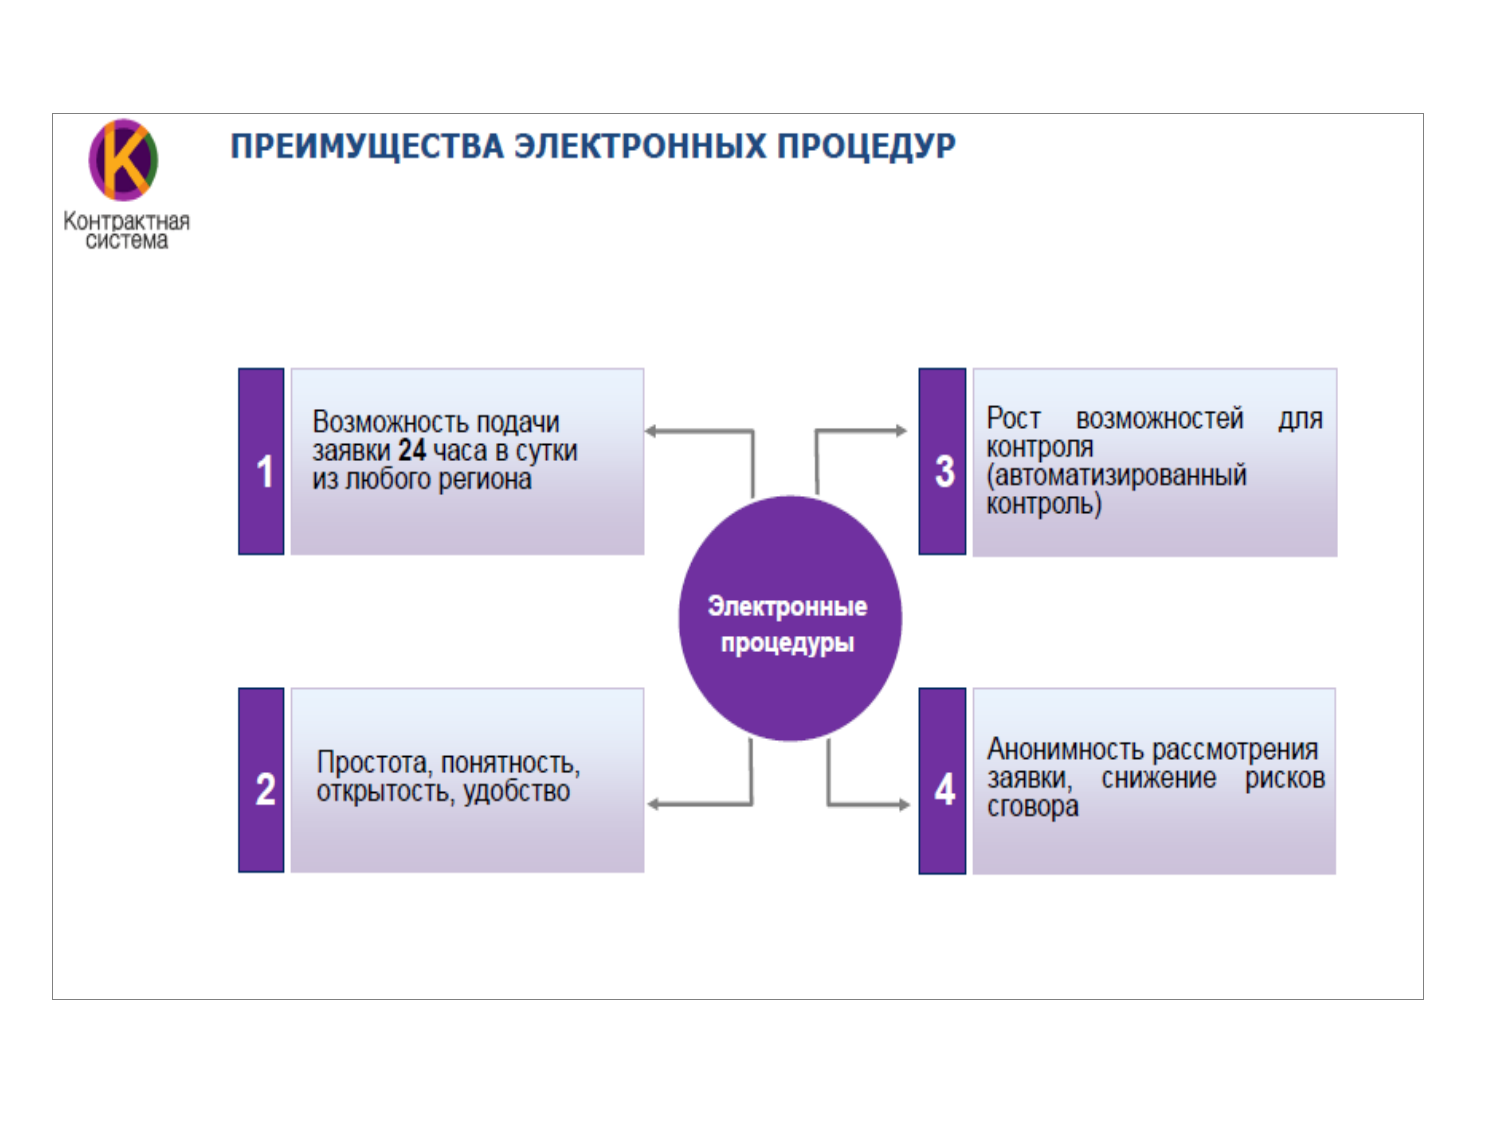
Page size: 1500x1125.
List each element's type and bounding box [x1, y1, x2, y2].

picture [52, 113, 1424, 1000]
